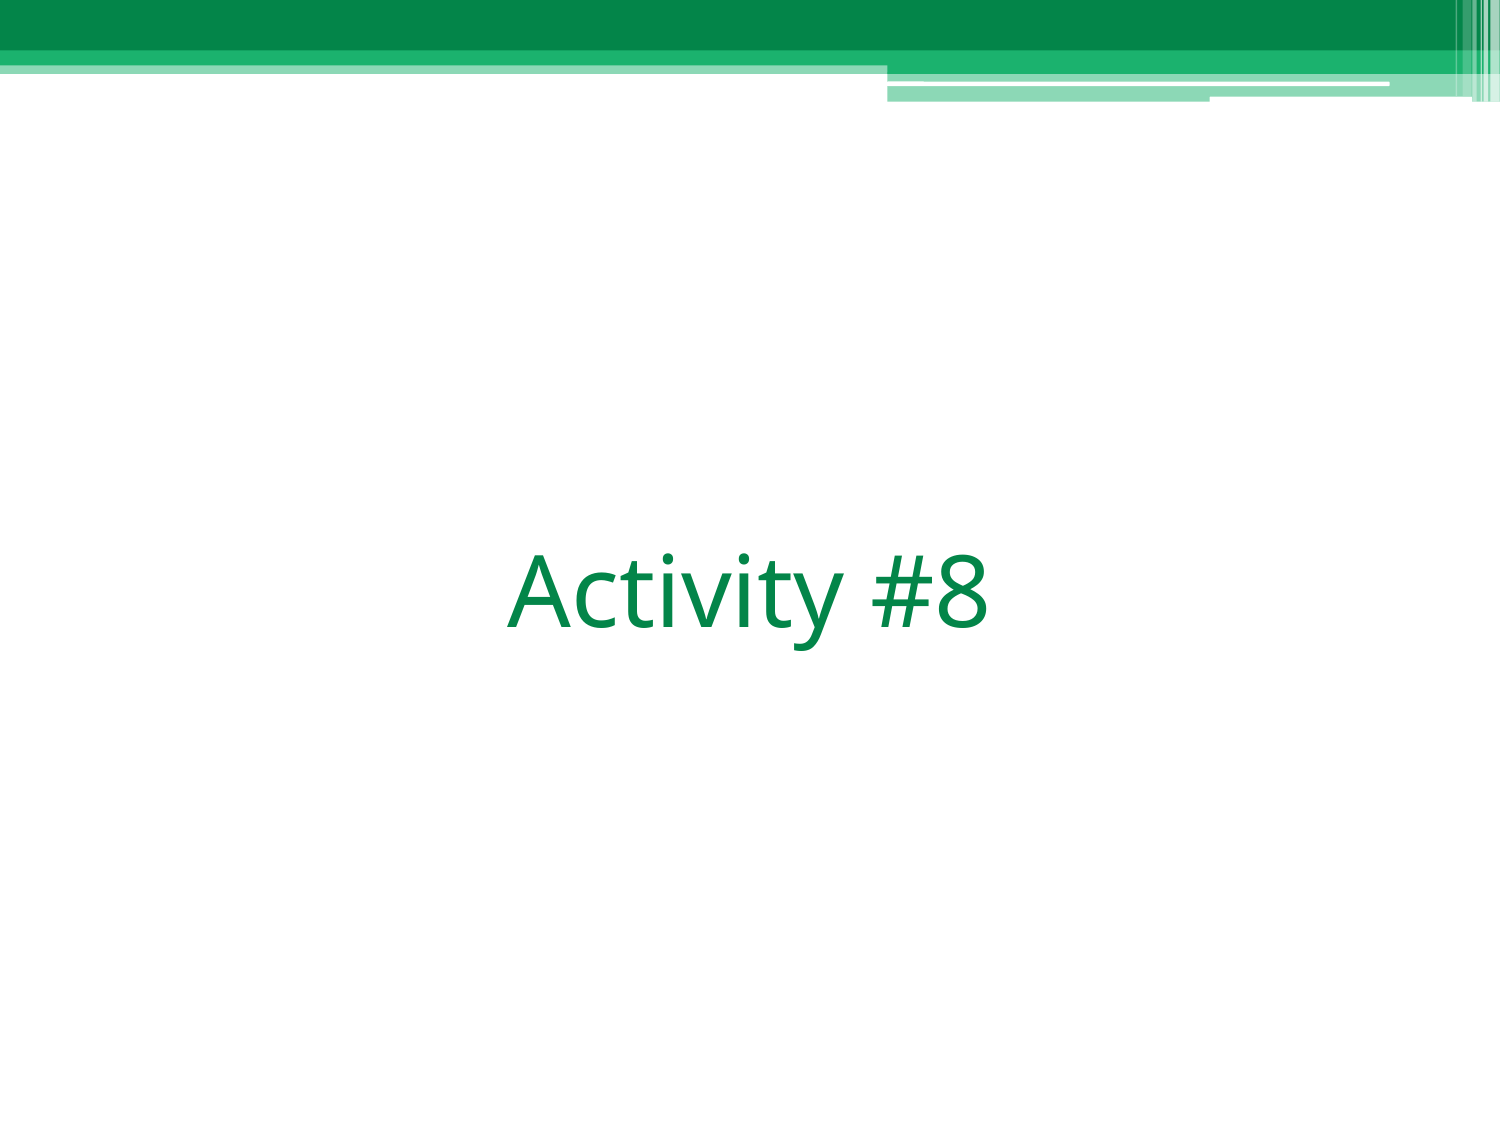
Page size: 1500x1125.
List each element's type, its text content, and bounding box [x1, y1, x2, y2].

title Activity #8 [75, 500, 1425, 676]
